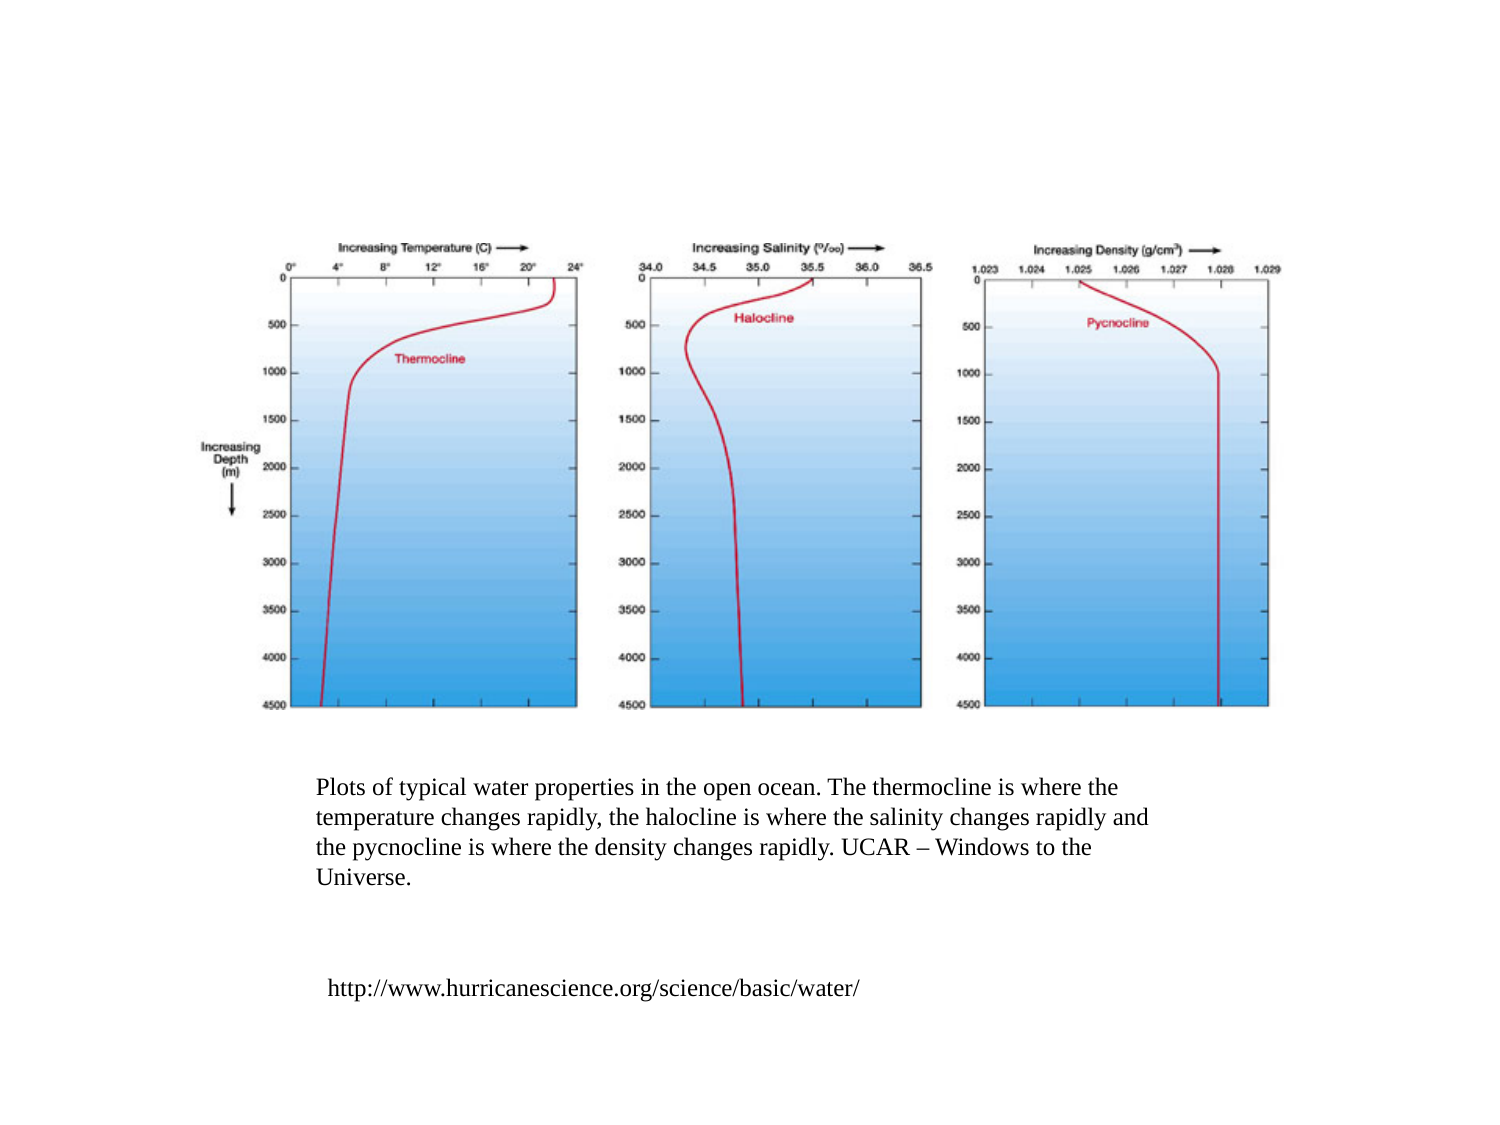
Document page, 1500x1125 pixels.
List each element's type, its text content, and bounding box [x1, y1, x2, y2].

text_box http://www.hurricanescience.org/science/basic/water/ [312, 964, 1063, 1009]
text_box Plots of typical water properties in the open ocean. The thermocline is where the temperature changes rapidly, the halocline is where the salinity changes rapidly and the pycnocline is where the density changes rapidly. UCAR – Windows to the Universe. [301, 763, 1173, 898]
picture [195, 243, 1305, 710]
